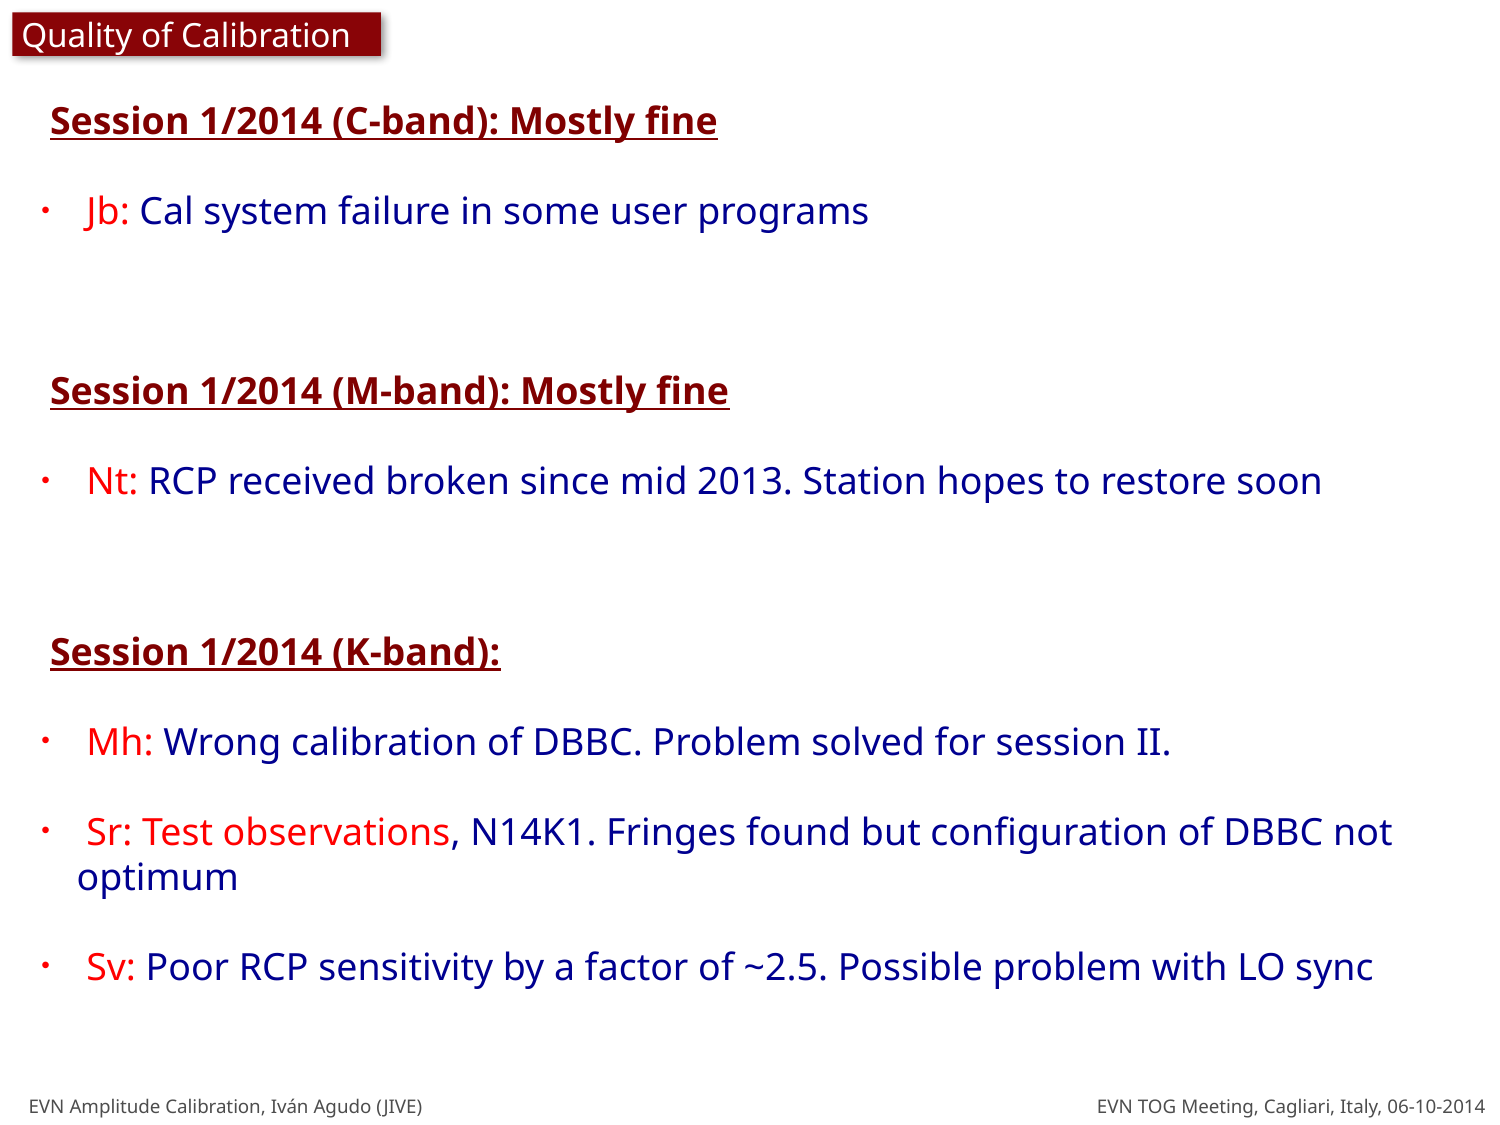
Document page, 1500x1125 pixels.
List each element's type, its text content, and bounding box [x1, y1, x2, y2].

text_box Session 1/2014 (C-band): Mostly fine Jb: Cal system failure in some user programs Session 1/2014 (M-band): Mostly fine Nt: RCP received broken since mid 2013. Station hopes to restore soon [26, 89, 1481, 600]
text_box Session 1/2014 (K-band): Mh: Wrong calibration of DBBC. Problem solved for session II. Sr: Test observations, N14K1. Fringes found but configuration of DBBC not optimum Sv: Poor RCP sensitivity by a factor of ~2.5. Possible problem with LO sync [26, 620, 1481, 996]
text_box EVN Amplitude Calibration, Iván Agudo (JIVE) EVN TOG Meeting, Cagliari, Italy, 06-10-2014 [0, 1087, 1500, 1125]
text_box Quality of Calibration [12, 12, 381, 56]
